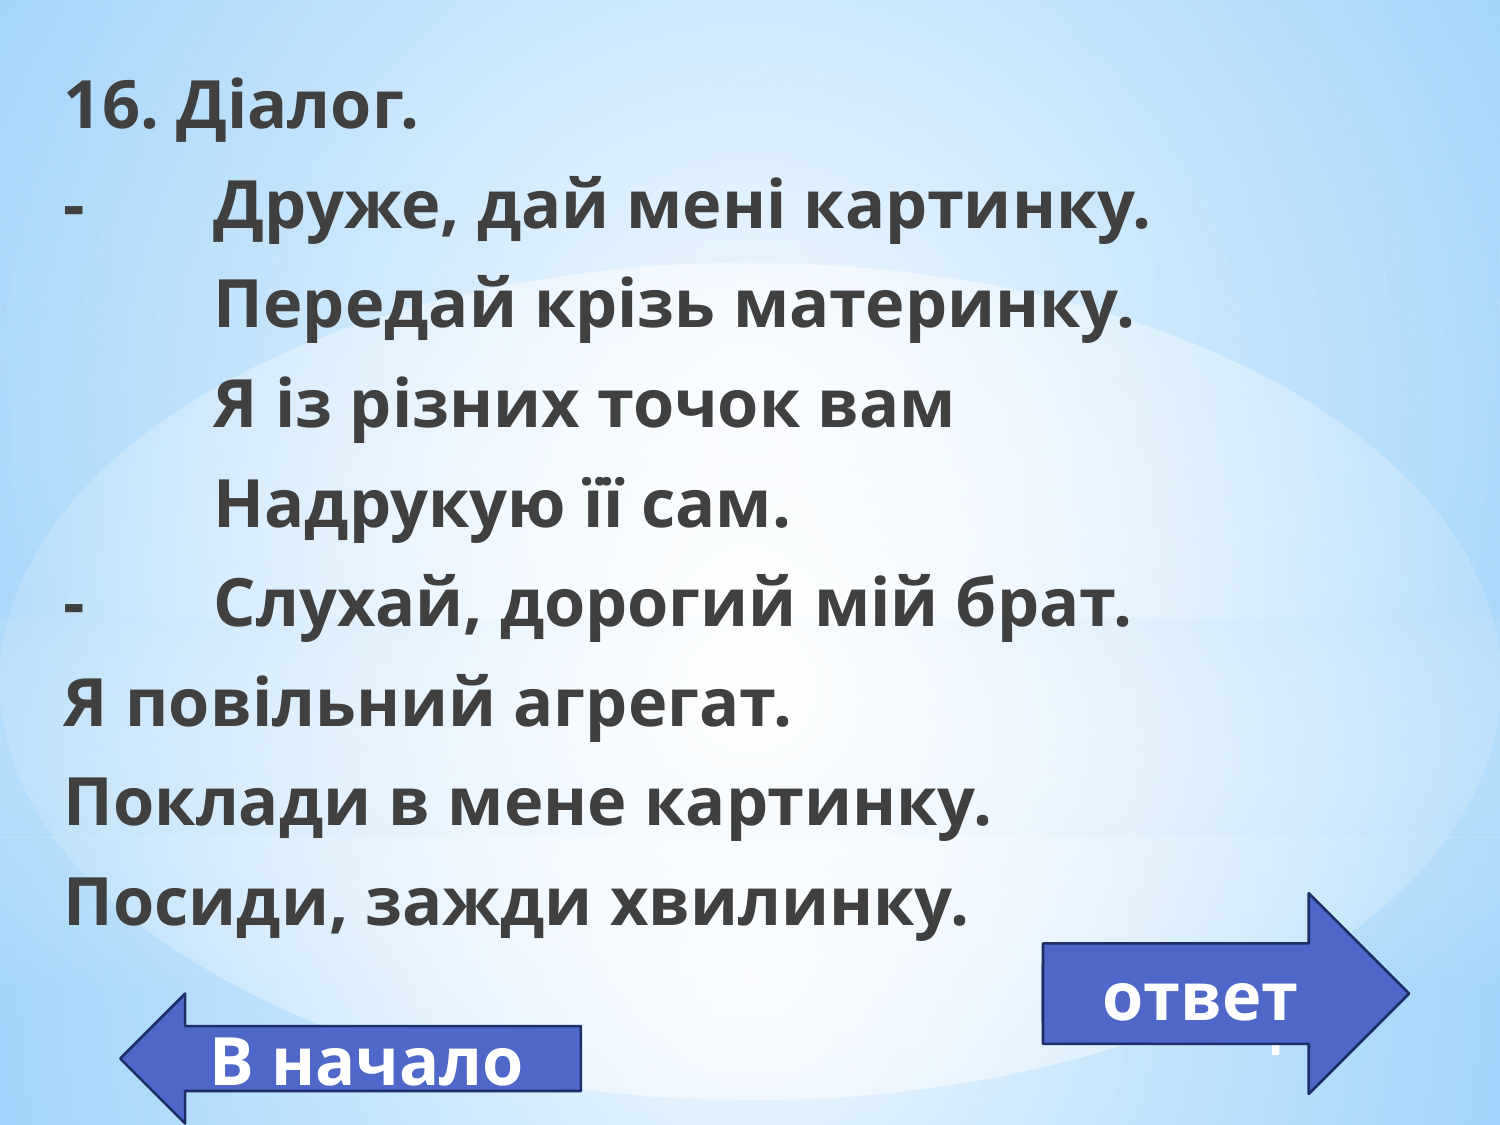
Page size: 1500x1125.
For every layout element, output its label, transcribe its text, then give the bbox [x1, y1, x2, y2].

text_box В начало [119, 992, 583, 1125]
text_box [1041, 892, 1409, 1096]
list 16. Діалог. - Друже, дай мені картинку. Передай крізь материнку. Я із різних точок вам Надрукую її сам. - Слухай, дорогий мій брат. Я повільний агрегат. Поклади в мене картинку. Посиди, зажди хвилинку. [41, 54, 1412, 994]
